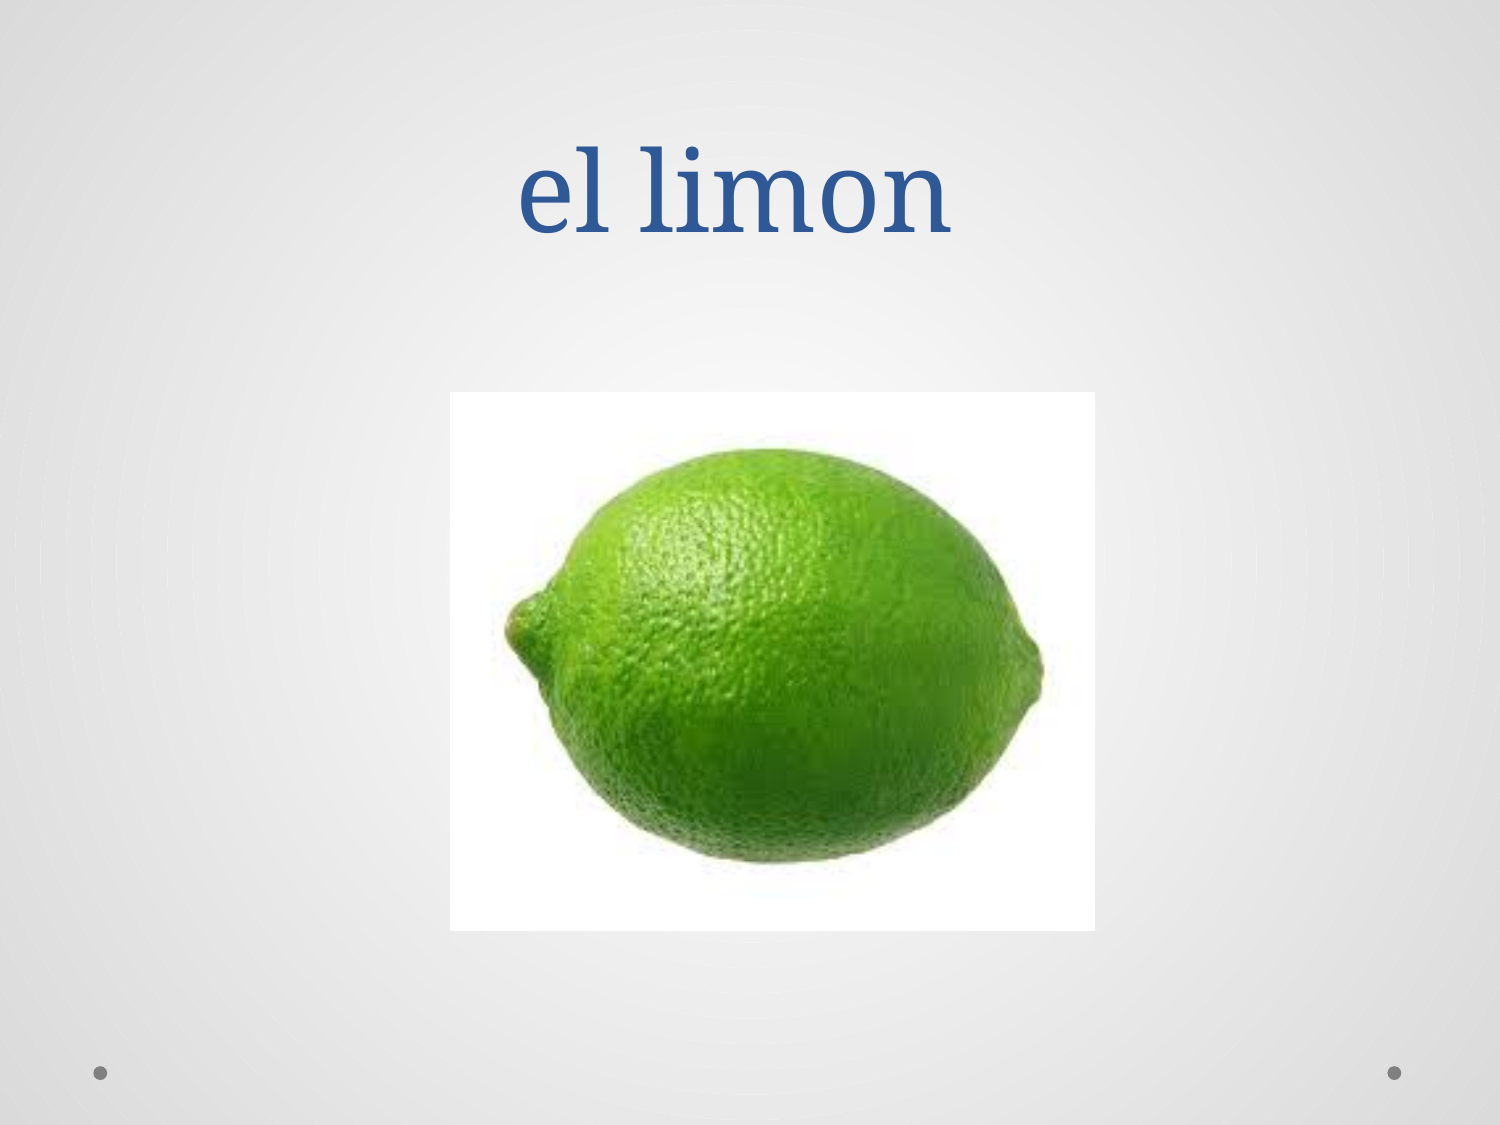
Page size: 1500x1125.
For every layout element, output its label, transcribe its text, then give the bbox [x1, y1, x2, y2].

title el limon [75, 0, 1425, 263]
picture [450, 391, 1095, 932]
